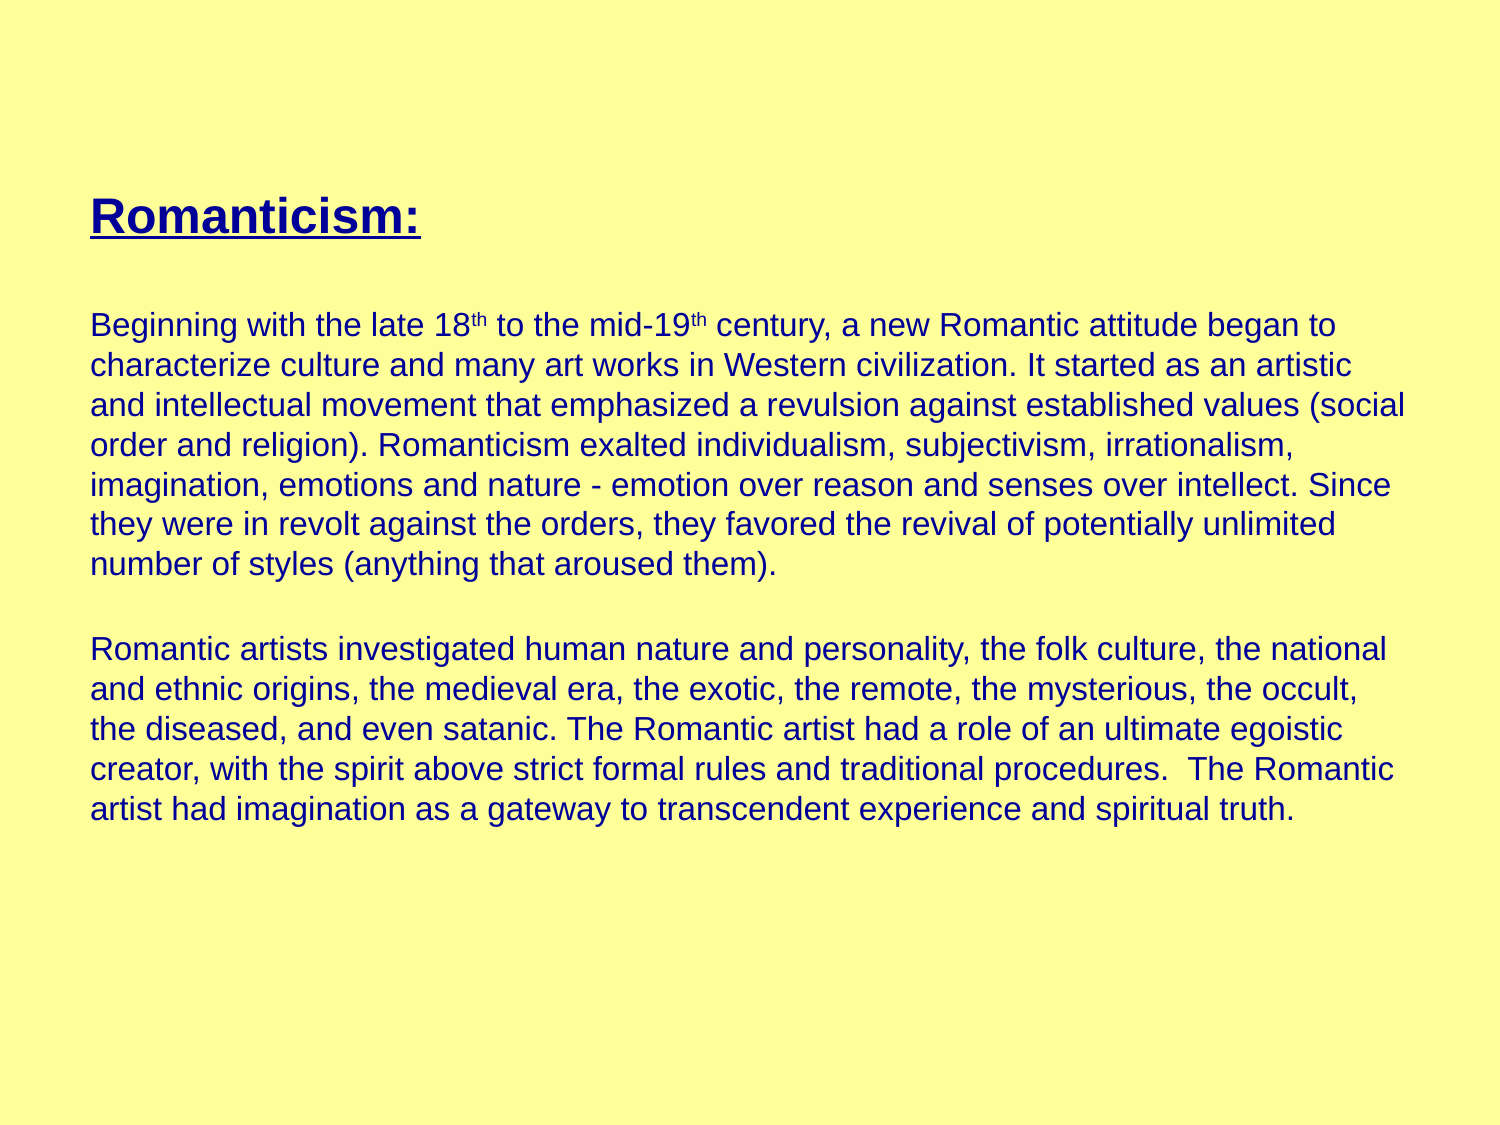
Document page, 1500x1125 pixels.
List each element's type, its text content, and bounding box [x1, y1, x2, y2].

title Romanticism: Beginning with the late 18th to the mid-19th century, a new Romantic attitude began to characterize culture and many art works in Western civilization. It started as an artistic and intellectual movement that emphasized a revulsion against established values (social order and religion). Romanticism exalted individualism, subjectivism, irrationalism, imagination, emotions and nature - emotion over reason and senses over intellect. Since they were in revolt against the orders, they favored the revival of potentially unlimited number of styles (anything that aroused them). Romantic artists investigated human nature and personality, the folk culture, the national and ethnic origins, the medieval era, the exotic, the remote, the mysterious, the occult, the diseased, and even satanic. The Romantic artist had a role of an ultimate egoistic creator, with the spirit above strict formal rules and traditional procedures. The Romantic artist had imagination as a gateway to transcendent experience and spiritual truth. [74, 49, 1426, 1001]
